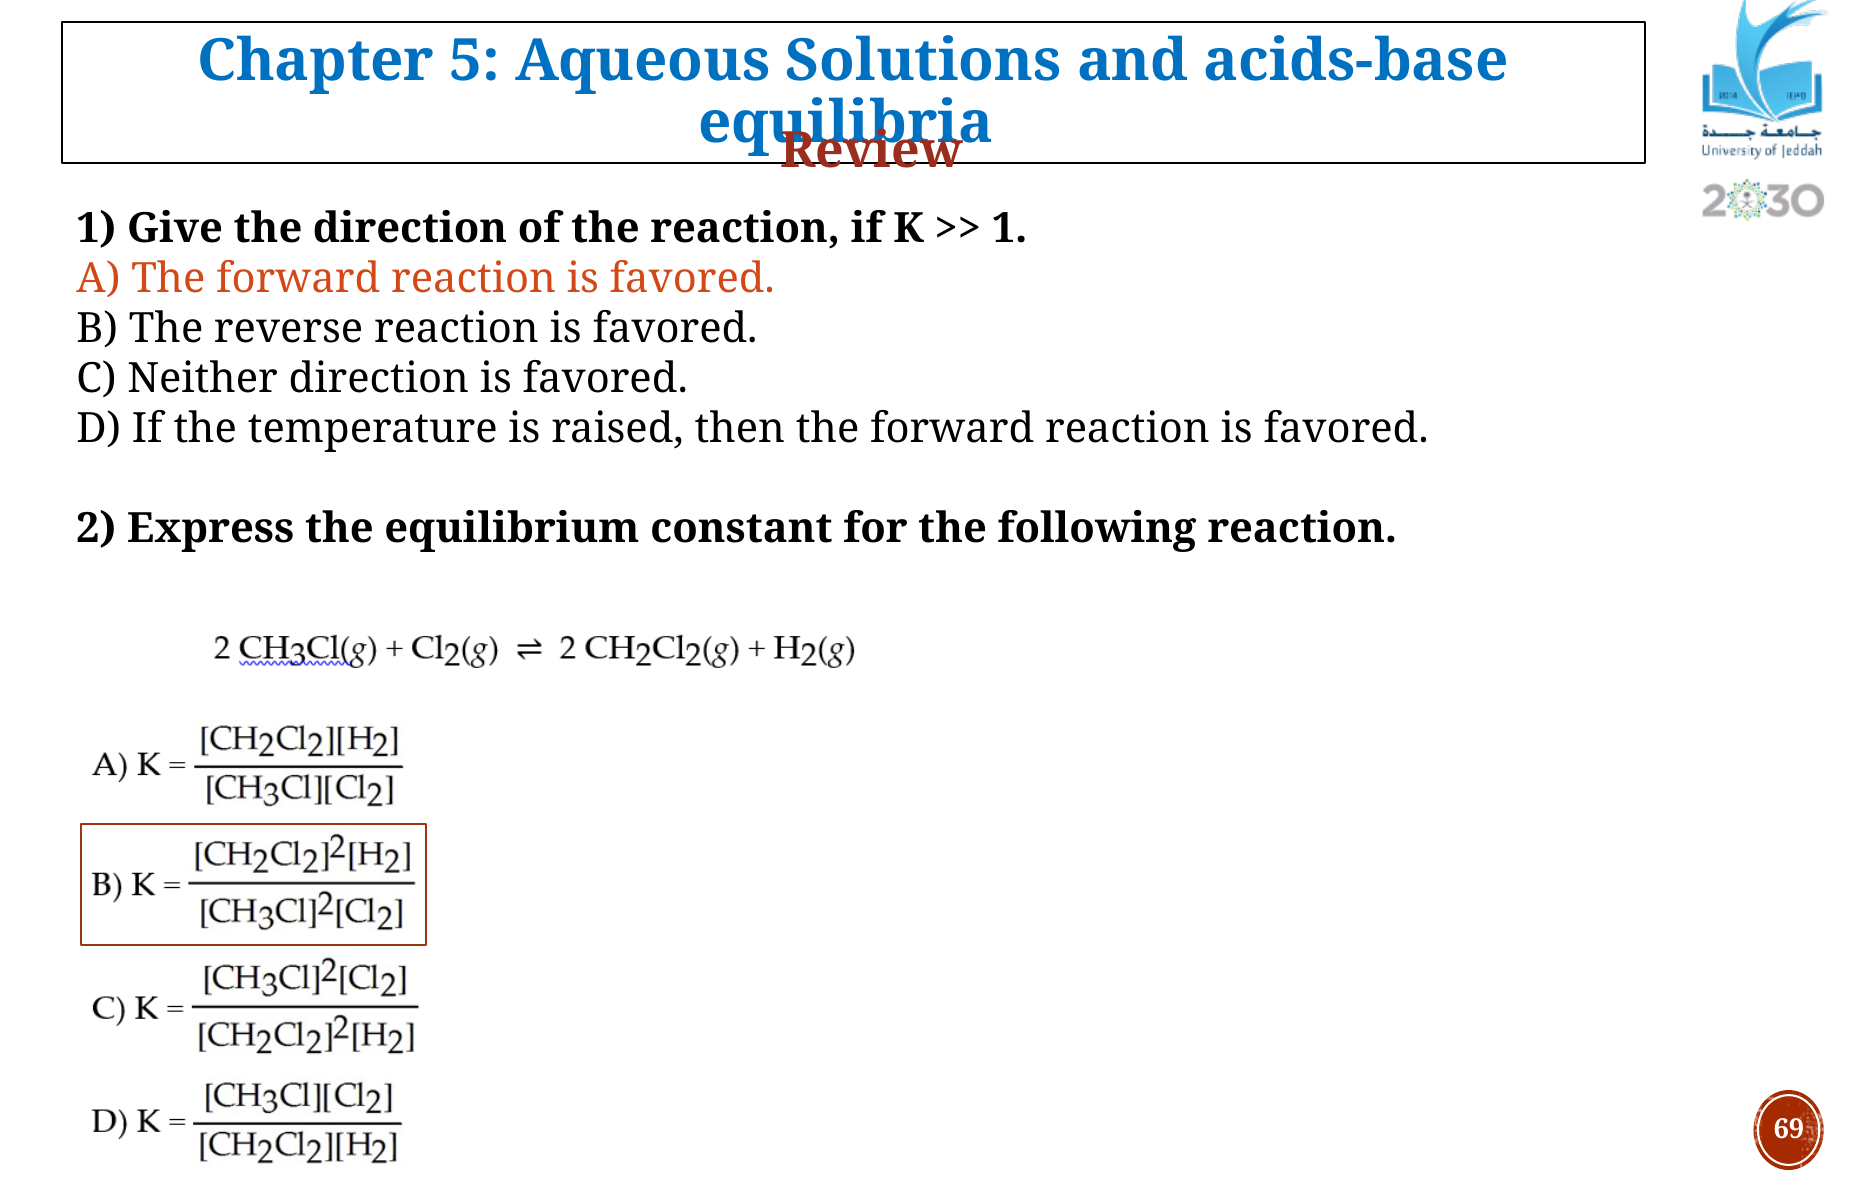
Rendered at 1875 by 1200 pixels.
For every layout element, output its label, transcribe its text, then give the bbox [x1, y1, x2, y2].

picture [61, 612, 959, 1169]
text_box Review [640, 110, 1103, 185]
text_box 1) Give the direction of the reaction, if K >> 1. A) The forward reaction is favored. B) The reverse reaction is favored. C) Neither direction is favored. D) If the temperature is raised, then the forward reaction is favored. 2) Express the equilibrium constant for the following reaction. [61, 193, 1681, 609]
picture [1681, 0, 1846, 227]
text_box Chapter 5: Aqueous Solutions and acids-base equilibria [61, 21, 1646, 164]
slide_number 69 [1739, 1097, 1838, 1162]
text_box Acid and Base Strength [137, 0, 1680, 129]
